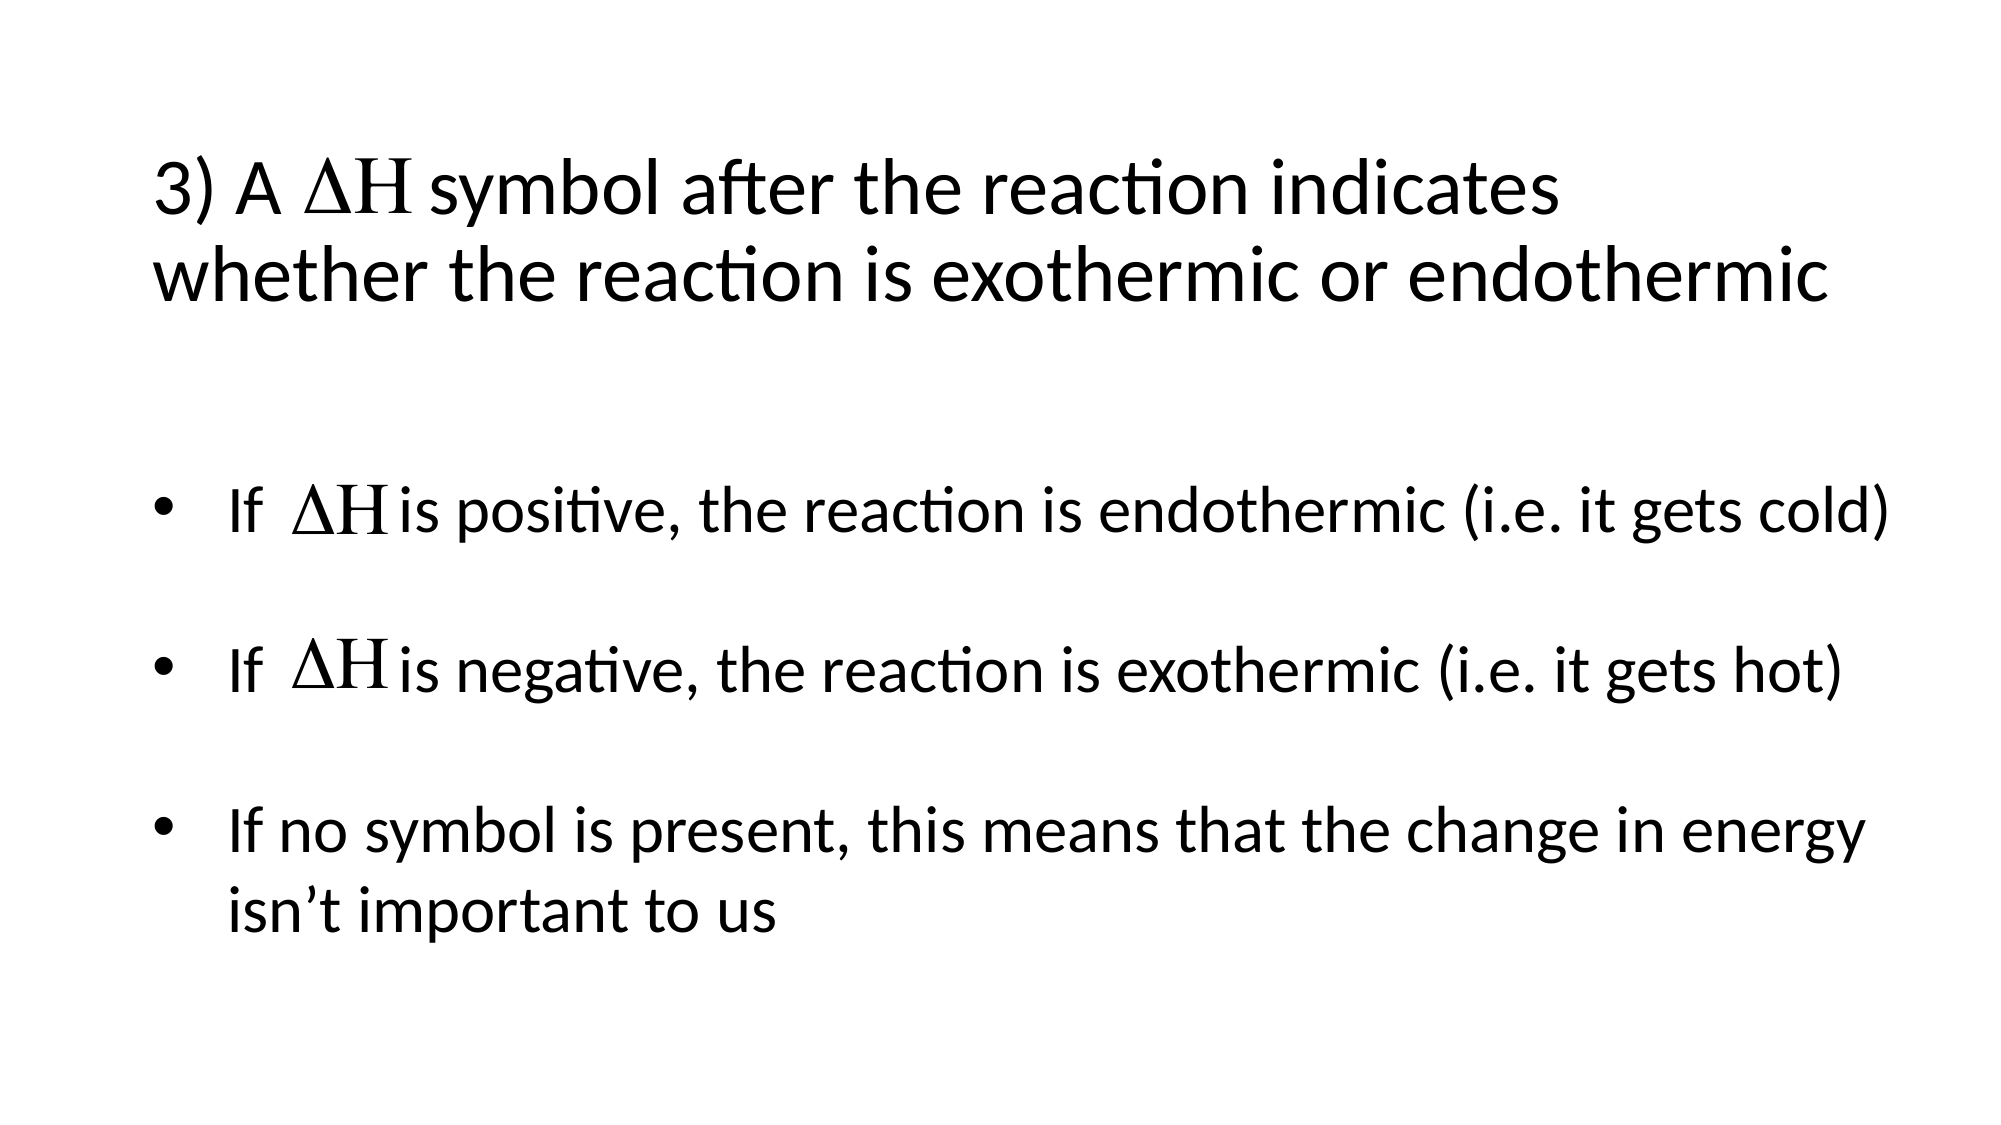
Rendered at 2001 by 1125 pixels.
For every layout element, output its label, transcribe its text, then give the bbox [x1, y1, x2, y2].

text_box If is positive, the reaction is endothermic (i.e. it gets cold) If is negative, the reaction is exothermic (i.e. it gets hot) If no symbol is present, this means that the change in energy isn’t important to us [137, 458, 1983, 953]
title 3) A symbol after the reaction indicates whether the reaction is exothermic or endothermic [137, 123, 1863, 341]
text_box DH [275, 452, 541, 558]
text_box DH [275, 606, 541, 712]
text_box DH [287, 123, 635, 238]
